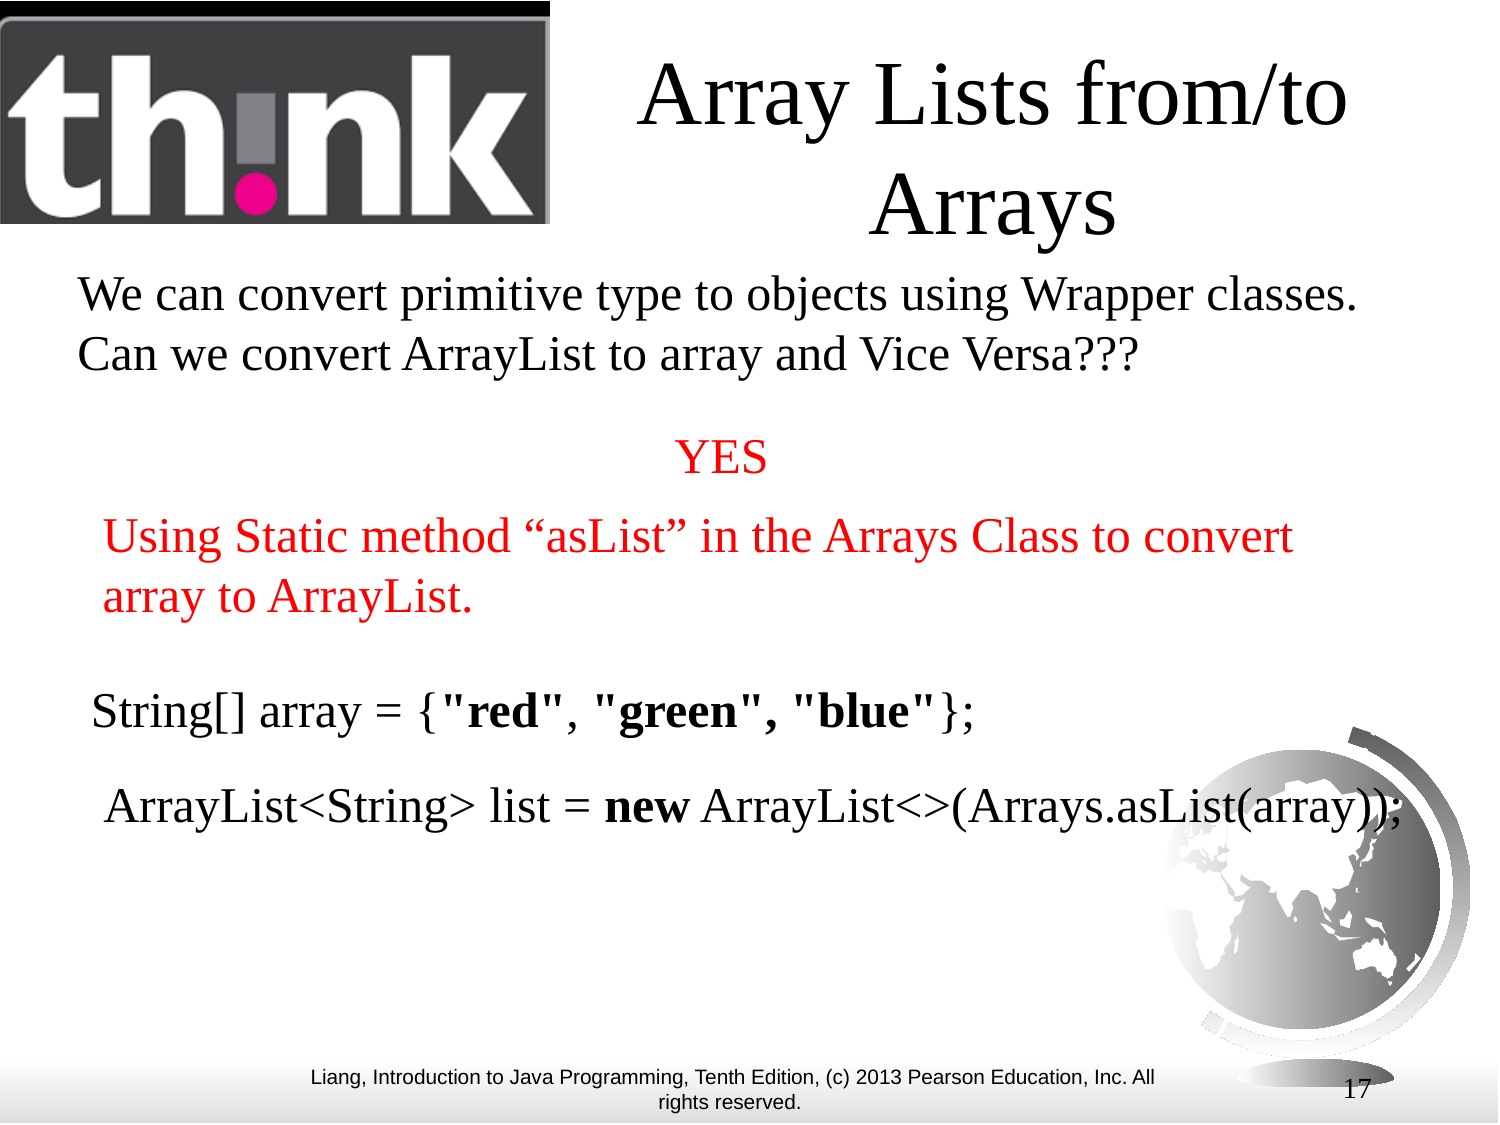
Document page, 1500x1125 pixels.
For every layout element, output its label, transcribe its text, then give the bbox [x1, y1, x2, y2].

picture [0, 1, 551, 224]
text_box String[] array = {"red", "green", "blue"}; ArrayList<String> list = new ArrayList<>(Arrays.asList(array)); [75, 670, 1500, 1083]
text_box We can convert primitive type to objects using Wrapper classes. Can we convert ArrayList to array and Vice Versa??? [62, 253, 1400, 390]
text_box YES [659, 416, 803, 492]
text_box 17 [1074, 1083, 1388, 1125]
text_box Array Lists from/to Arrays [554, 24, 1438, 150]
text_box Using Static method “asList” in the Arrays Class to convert array to ArrayList. [87, 435, 1338, 670]
